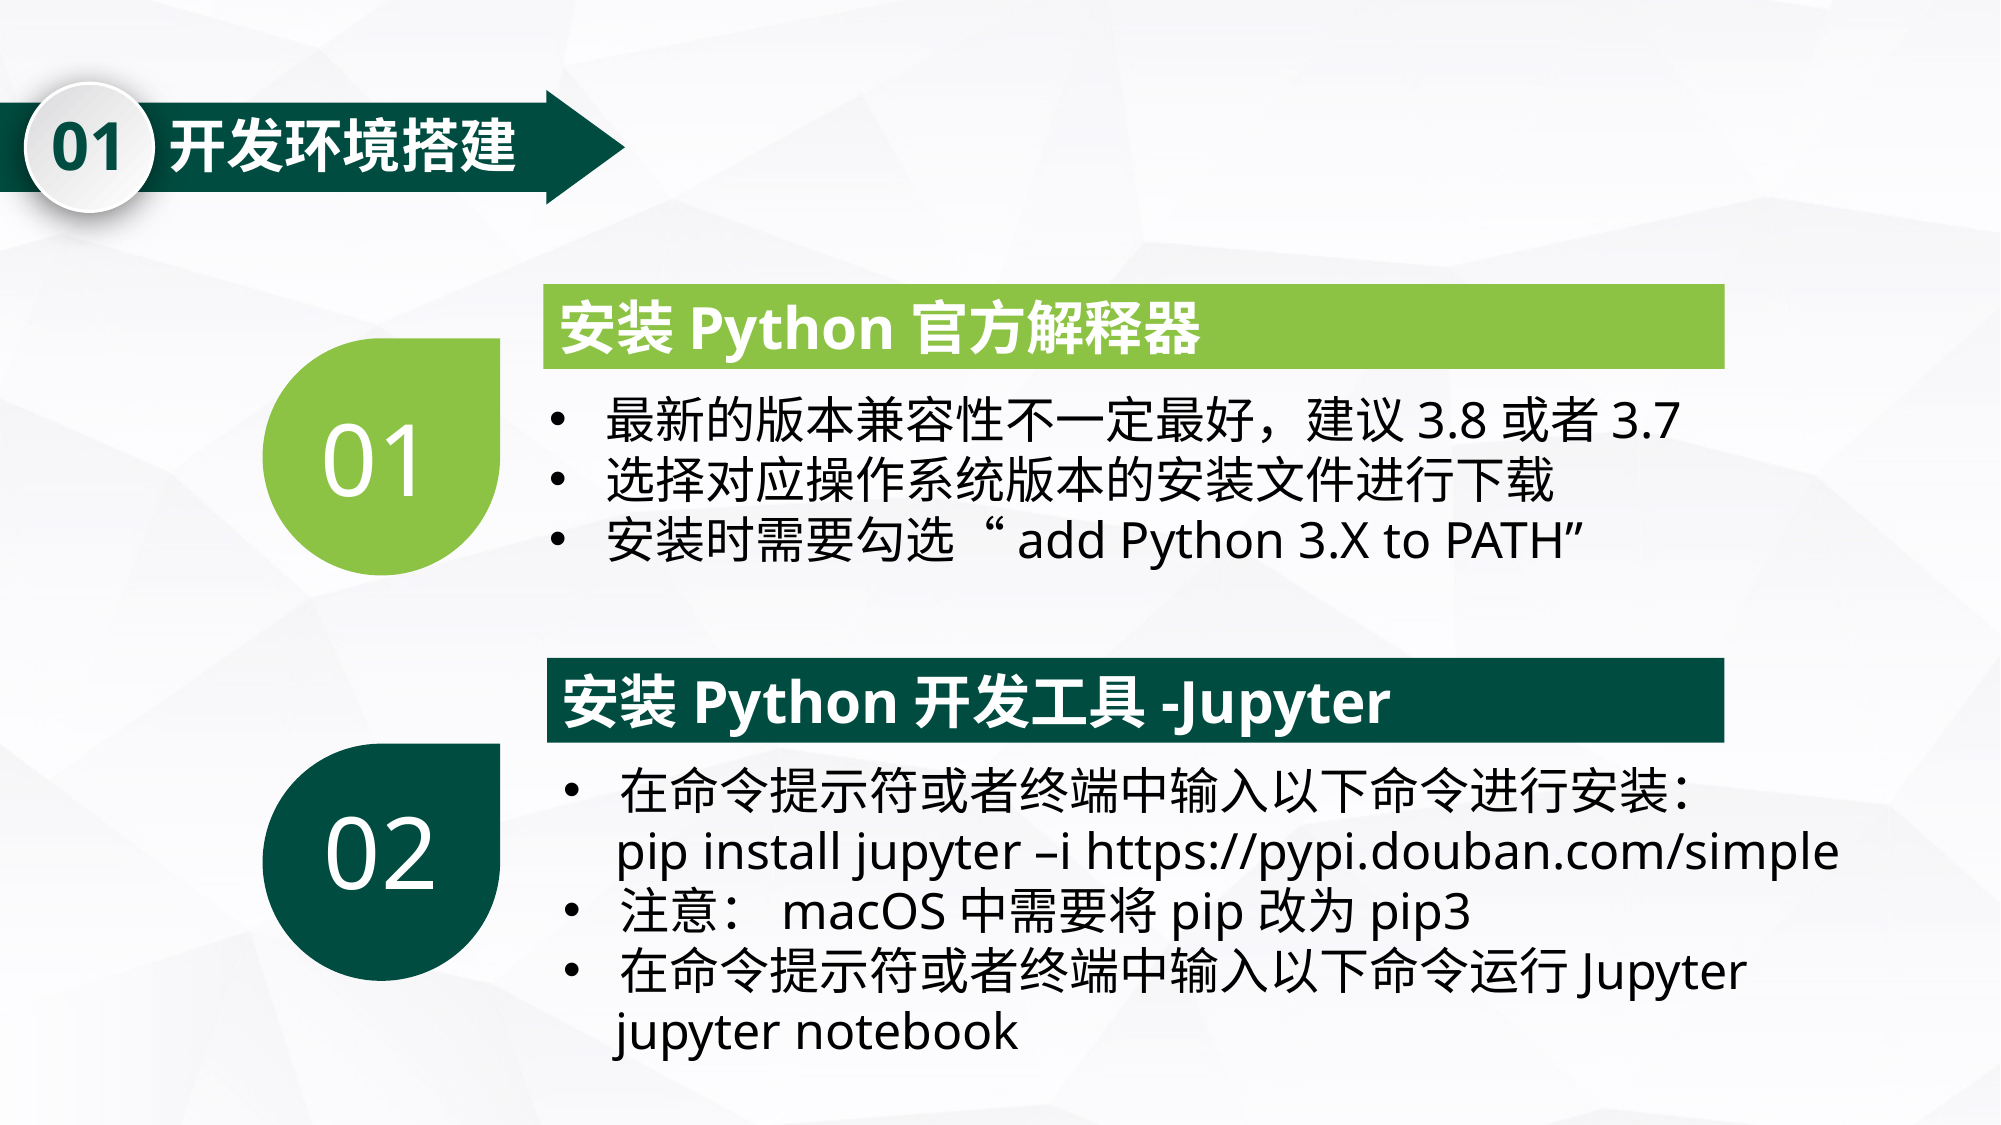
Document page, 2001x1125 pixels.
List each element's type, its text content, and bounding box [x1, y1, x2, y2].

text_box [60, 82, 119, 89]
text_box 开发环境搭建 [153, 101, 1317, 232]
text_box 安装Python开发工具-Jupyter [547, 657, 1725, 743]
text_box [262, 338, 501, 576]
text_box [0, 89, 625, 205]
text_box [59, 205, 120, 213]
text_box 在命令提示符或者终端中输入以下命令进行安装： pip install jupyter –i https://pypi.douban.com/simple 注意：macOS中需要将pip改为pip3 在命令提示符或者终端中输入以下命令运行Jupyter jupyter notebook [548, 751, 1930, 1067]
text_box 最新的版本兼容性不一定最好，建议3.8或者3.7 选择对应操作系统版本的安装文件进行下载 安装时需要勾选“add Python 3.X to PATH” [534, 381, 1725, 576]
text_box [262, 743, 501, 981]
picture [0, 0, 2001, 1125]
text_box 安装Python官方解释器 [543, 284, 1725, 369]
